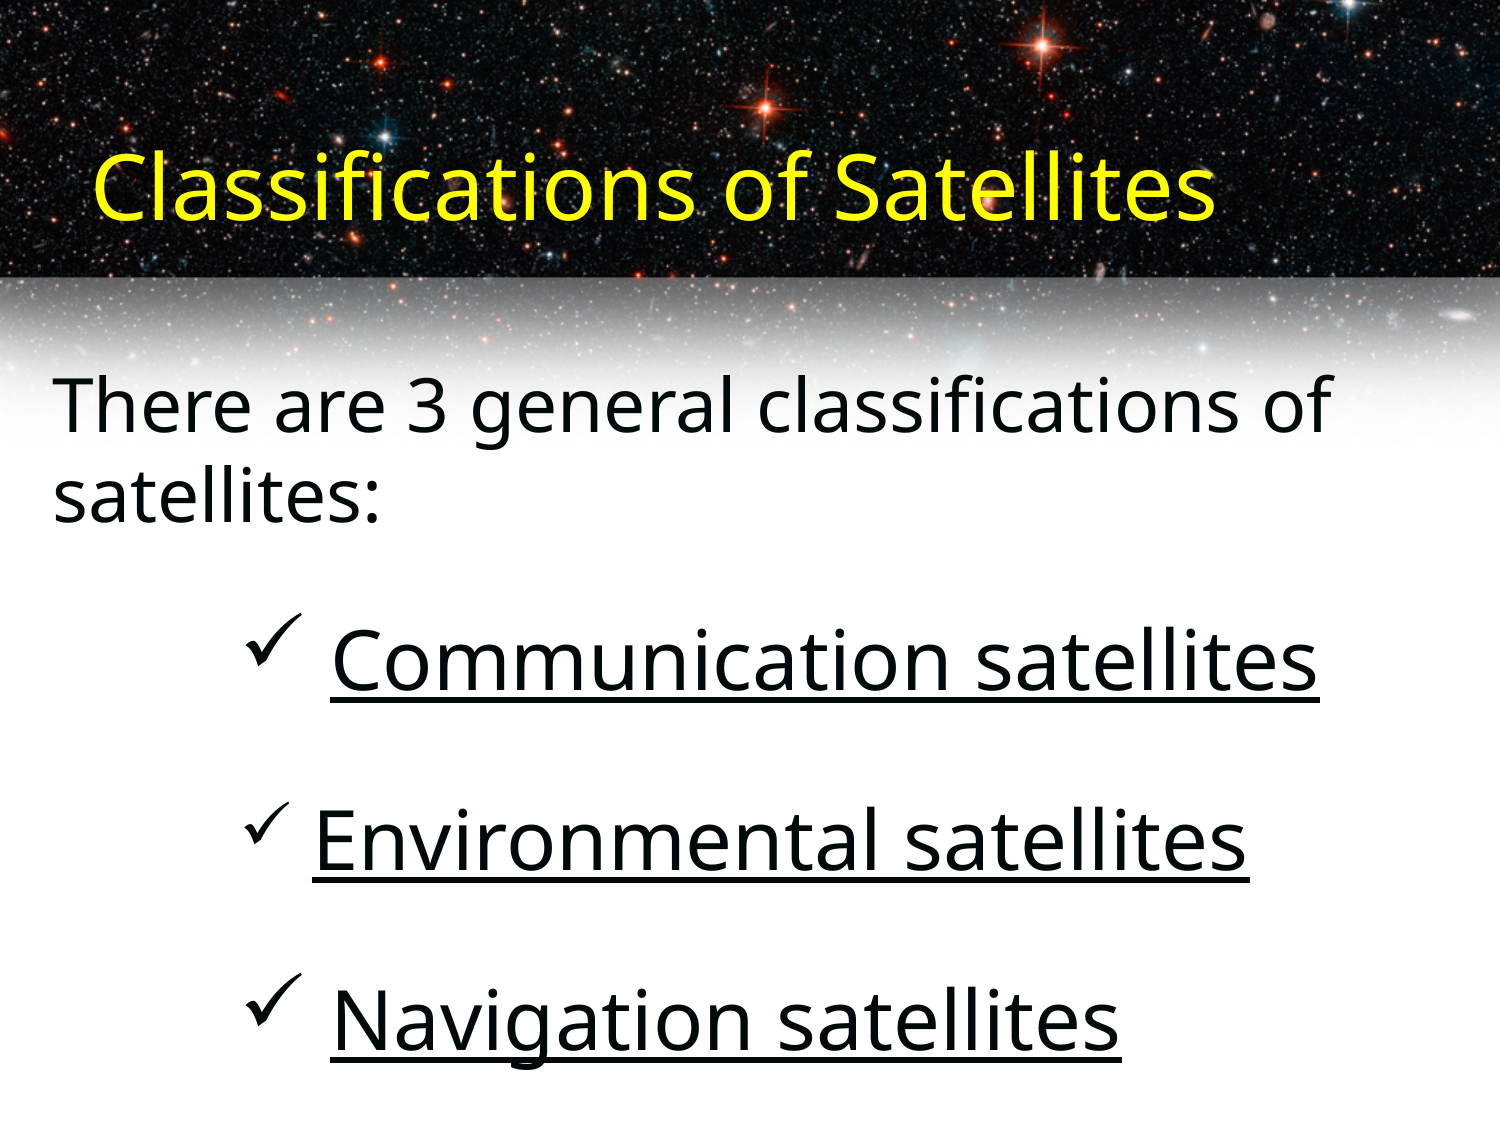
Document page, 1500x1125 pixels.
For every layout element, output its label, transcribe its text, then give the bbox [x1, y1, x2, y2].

text_box Communication satellites Environmental satellites Navigation satellites [225, 600, 1388, 1075]
text_box There are 3 general classifications of satellites: [37, 349, 1438, 545]
title Classifications of Satellites [74, 124, 1276, 243]
picture [0, 0, 1500, 1125]
